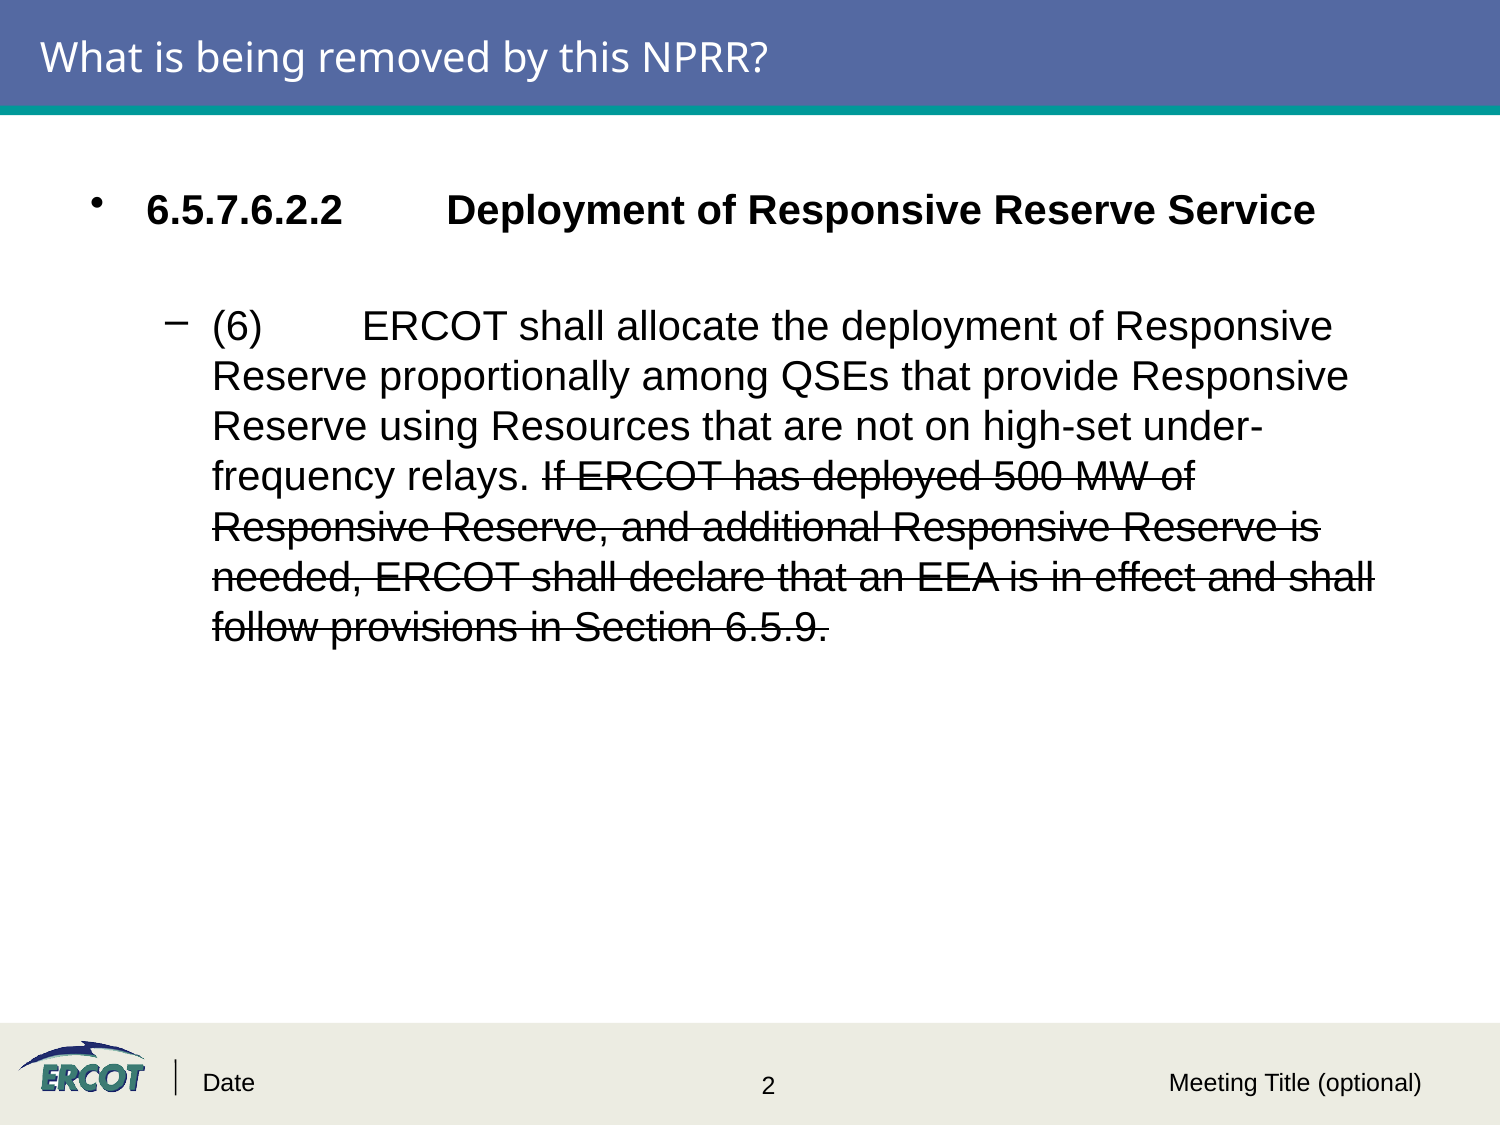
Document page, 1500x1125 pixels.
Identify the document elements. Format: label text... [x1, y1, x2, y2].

list 6.5.7.6.2.2 Deployment of Responsive Reserve Service (6) ERCOT shall allocate the deployment of Responsive Reserve proportionally among QSEs that provide Responsive Reserve using Resources that are not on high-set under-frequency relays. If ERCOT has deployed 500 MW of Responsive Reserve, and additional Responsive Reserve is needed, ERCOT shall declare that an EEA is in effect and shall follow provisions in Section 6.5.9. [74, 174, 1426, 951]
footer Meeting Title (optional) [1024, 1059, 1438, 1125]
picture [10, 1031, 151, 1111]
slide_number Date [187, 1059, 538, 1125]
title What is being removed by this NPRR? [24, 0, 1451, 113]
